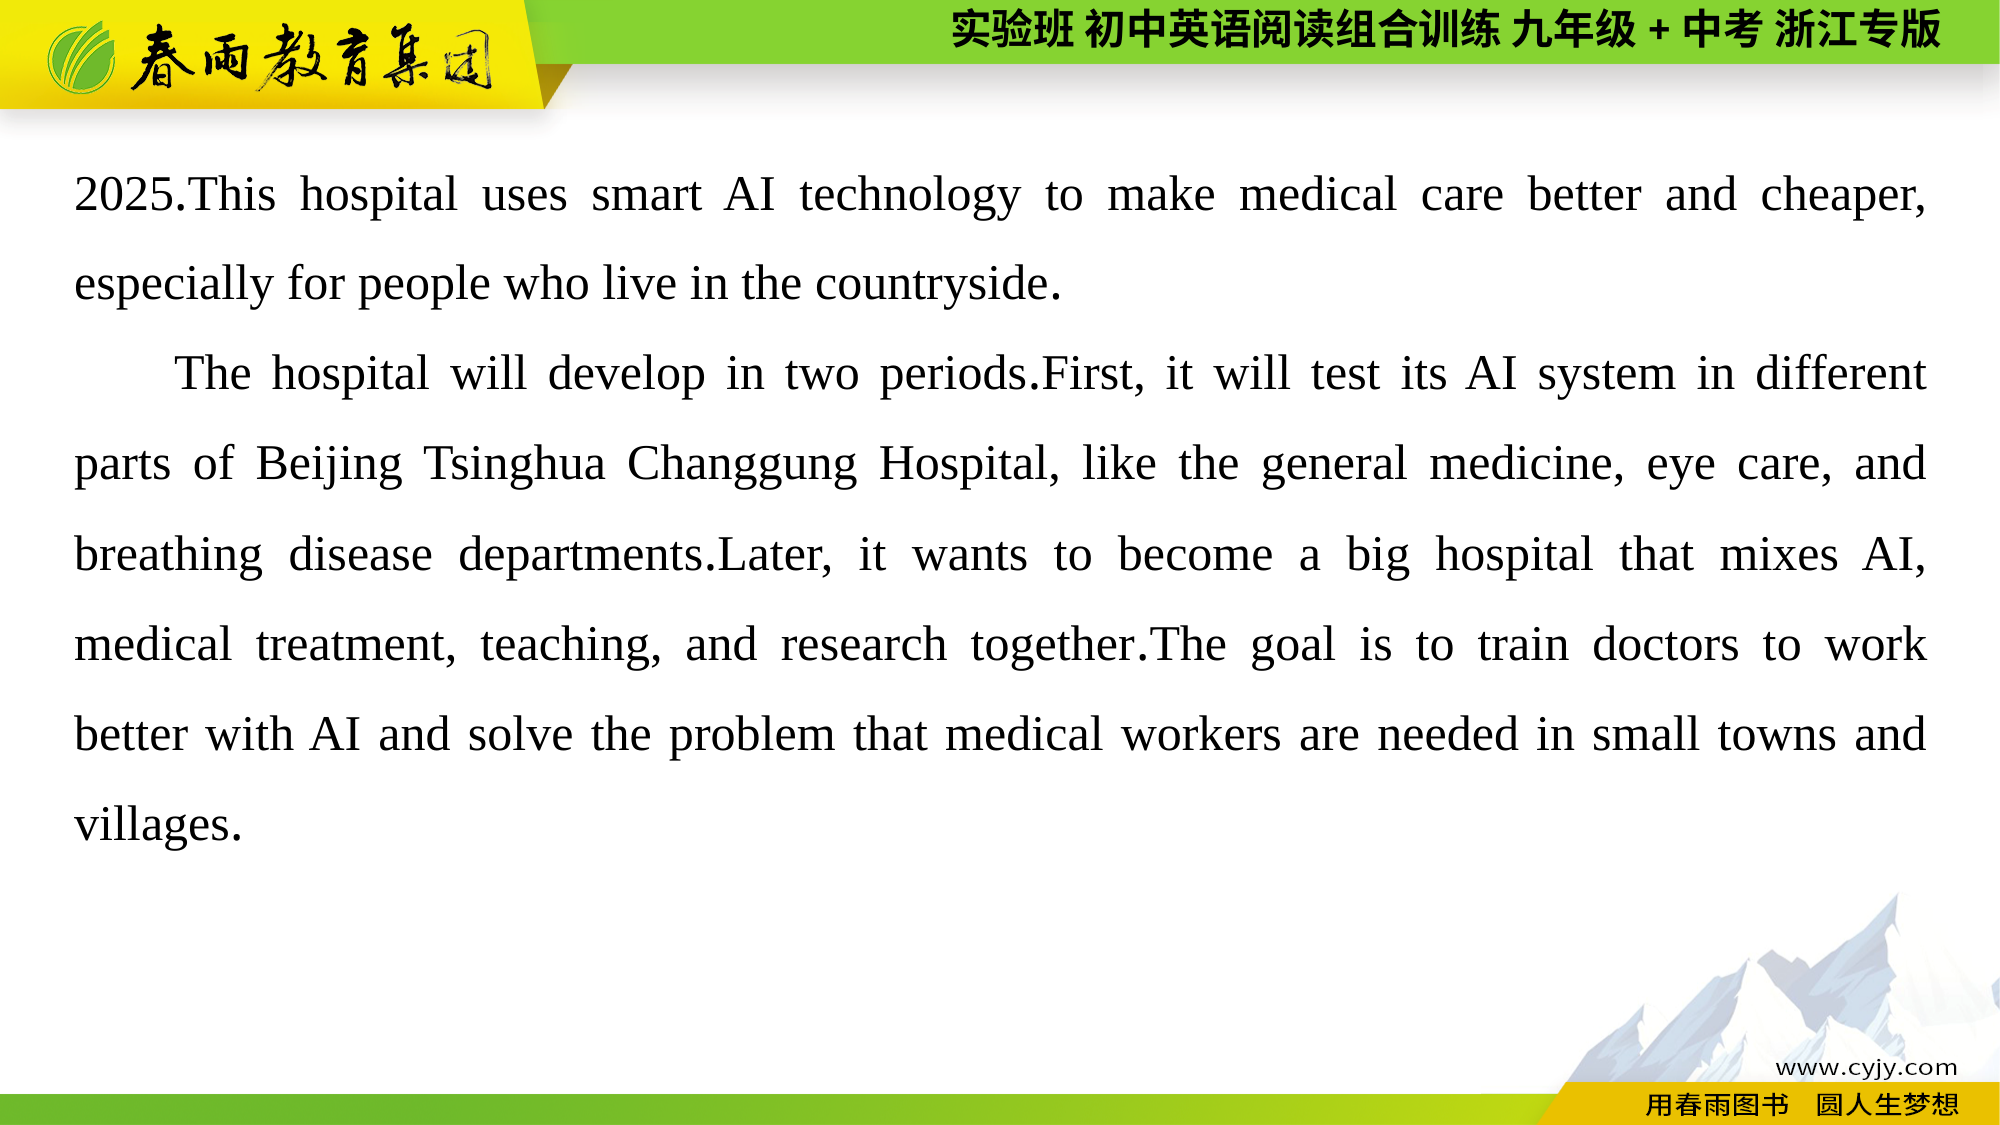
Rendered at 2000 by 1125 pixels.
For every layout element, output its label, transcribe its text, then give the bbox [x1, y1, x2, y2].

picture [0, 0, 2000, 1125]
list 2025.This hospital uses smart AI technology to make medical care better and cheaper, especially for people who live in the countryside. The hospital will develop in two periods.First, it will test its AI system in different parts of Beijing Tsinghua Changgung Hospital, like the general medicine, eye care, and breathing disease departments.Later, it wants to become a big hospital that mixes AI, medical treatment, teaching, and research together.The goal is to train doctors to work better with AI and solve the problem that medical workers are needed in small towns and villages. [59, 122, 1944, 854]
